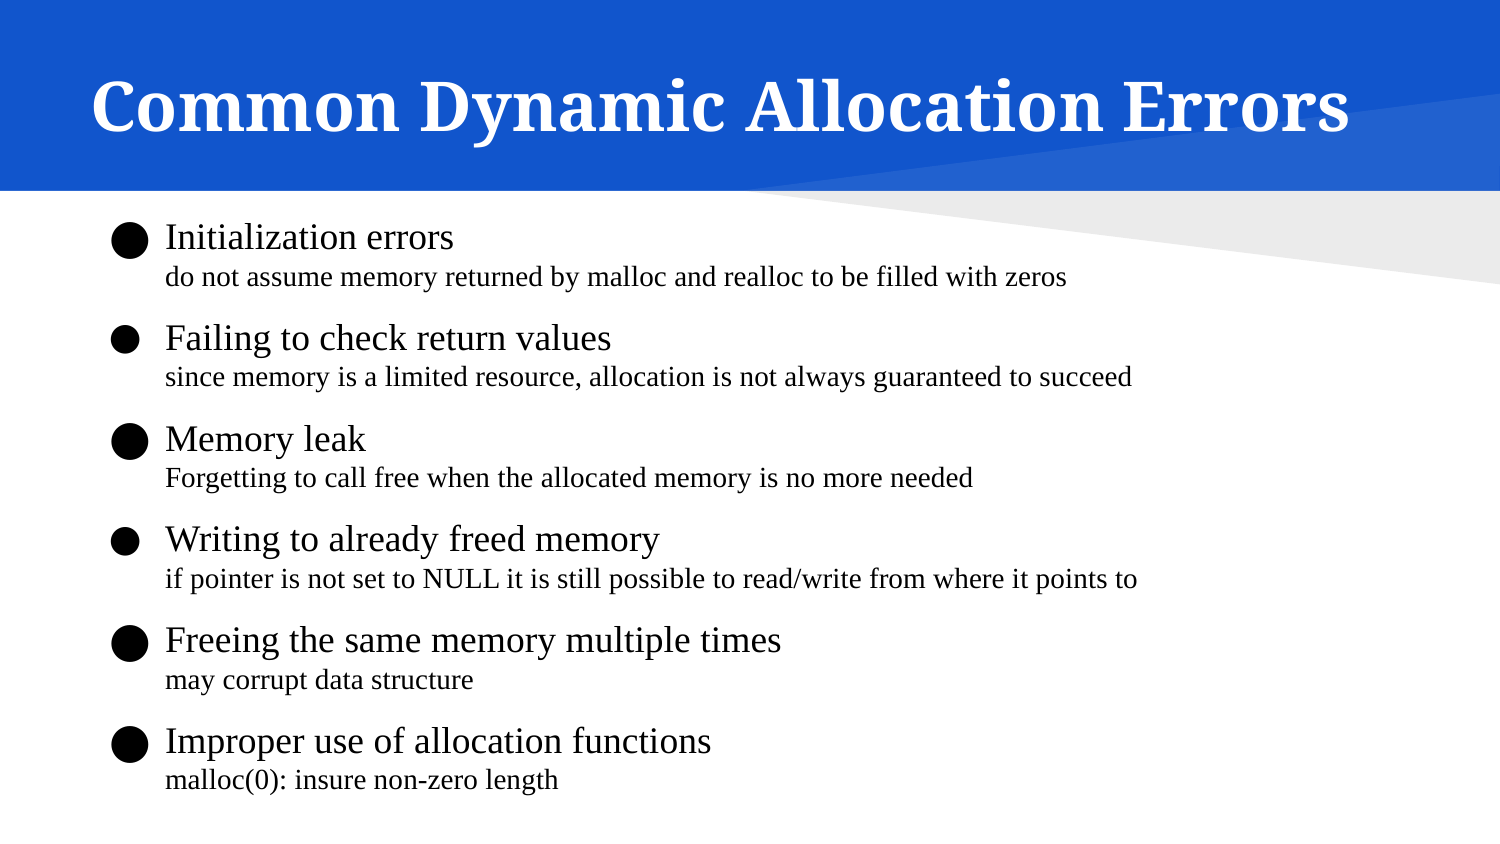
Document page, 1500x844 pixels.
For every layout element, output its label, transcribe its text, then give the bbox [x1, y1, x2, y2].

title Common Dynamic Allocation Errors [75, 33, 1425, 175]
list Initialization errors do not assume memory returned by malloc and realloc to be filled with zeros Failing to check return values since memory is a limited resource, allocation is not always guaranteed to succeed Memory leak Forgetting to call free when the allocated memory is no more needed Writing to already freed memory if pointer is not set to NULL it is still possible to read/write from where it points to Freeing the same memory multiple times may corrupt data structure Improper use of allocation functions malloc(0): insure non-zero length [75, 196, 1425, 808]
